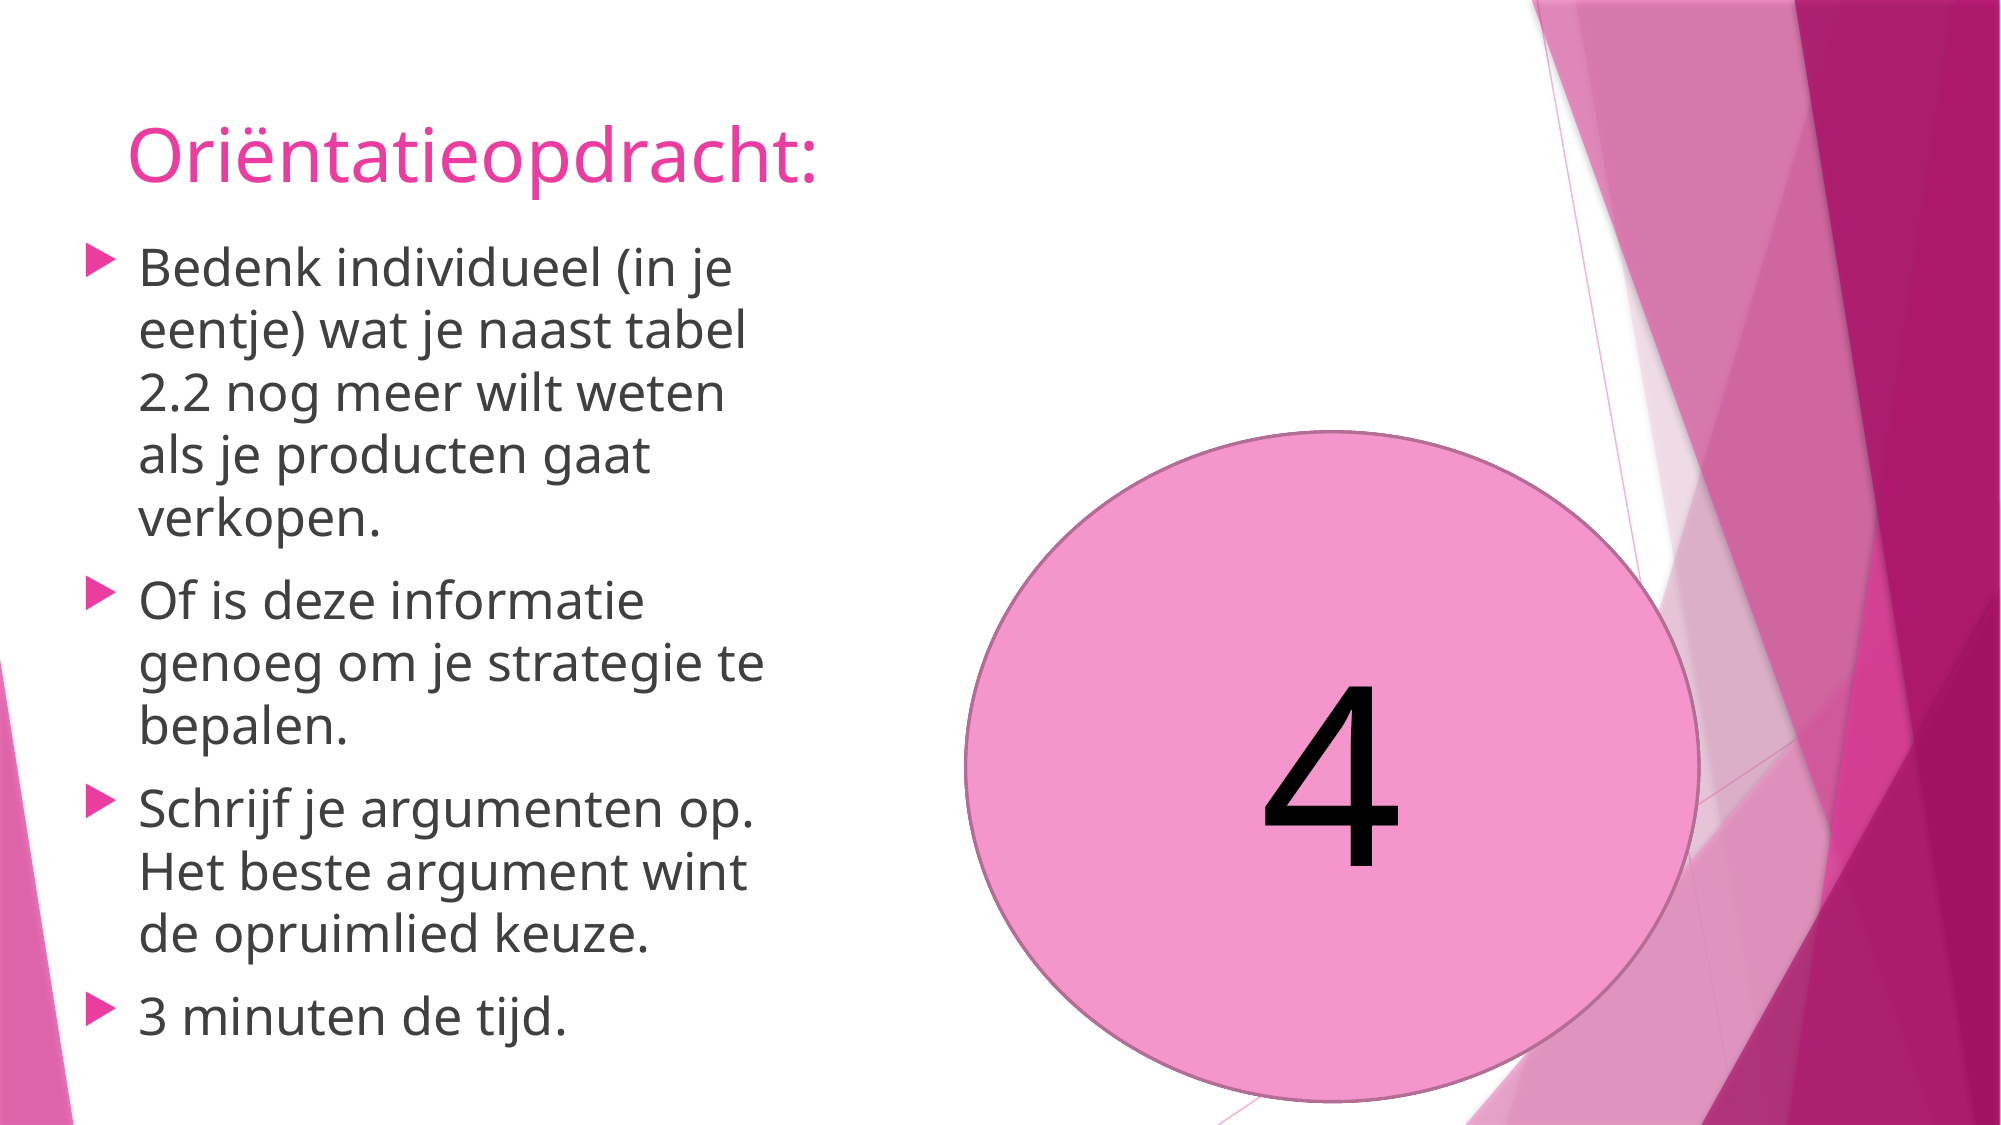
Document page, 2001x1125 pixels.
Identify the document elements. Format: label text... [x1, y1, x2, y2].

text_box 4 [964, 430, 1701, 1104]
list Bedenk individueel (in je eentje) wat je naast tabel 2.2 nog meer wilt weten als je producten gaat verkopen. Of is deze informatie genoeg om je strategie te bepalen. Schrijf je argumenten op. Het beste argument wint de opruimlied keuze. 3 minuten de tijd. [67, 226, 800, 1058]
title Oriëntatieopdracht: [111, 99, 1522, 317]
